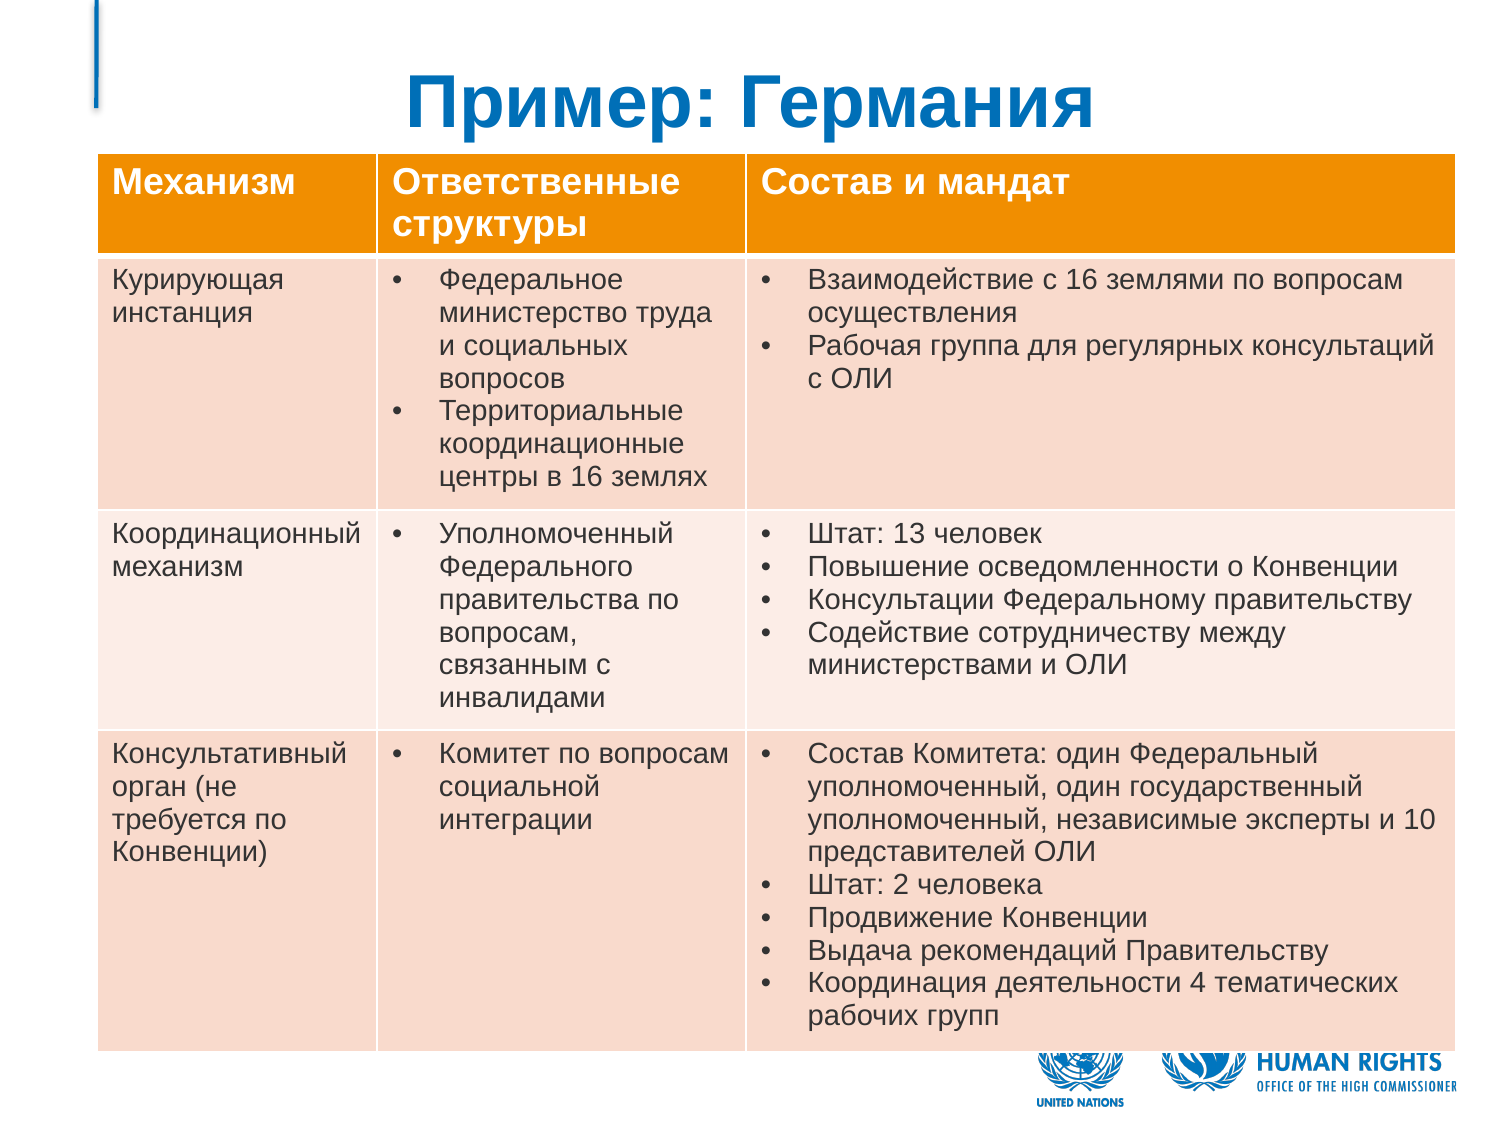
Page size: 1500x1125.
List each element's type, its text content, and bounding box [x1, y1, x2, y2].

table_cell Взаимодействие с 16 землями по вопросам осуществления Рабочая группа для регулярных консультаций с ОЛИ [747, 259, 1455, 509]
table_header Ответственные структуры [378, 154, 745, 253]
table_cell Координационный механизм [98, 511, 376, 729]
table_cell Состав Комитета: один Федеральный уполномоченный, один государственный уполномоченный, независимые эксперты и 10 представителей ОЛИ Штат: 2 человека Продвижение Конвенции Выдача рекомендаций Правительству Координация деятельности 4 тематических рабочих групп [747, 731, 1455, 1051]
table_cell Курирующая инстанция [98, 259, 376, 509]
table_header Состав и мандат [747, 154, 1455, 253]
table_cell Федеральное министерство труда и социальных вопросов Территориальные координационные центры в 16 землях [378, 259, 745, 509]
picture [1037, 1053, 1457, 1107]
title Пример: Германия [65, 45, 1437, 224]
table_header Механизм [98, 154, 376, 253]
table_cell Консультативный орган (не требуется по Конвенции) [98, 731, 376, 1051]
table_cell Штат: 13 человек Повышение осведомленности о Конвенции Консультации Федеральному правительству Содействие сотрудничеству между министерствами и ОЛИ [747, 511, 1455, 729]
table_cell Уполномоченный Федерального правительства по вопросам, связанным с инвалидами [378, 511, 745, 729]
table_cell Комитет по вопросам социальной интеграции [378, 731, 745, 1051]
